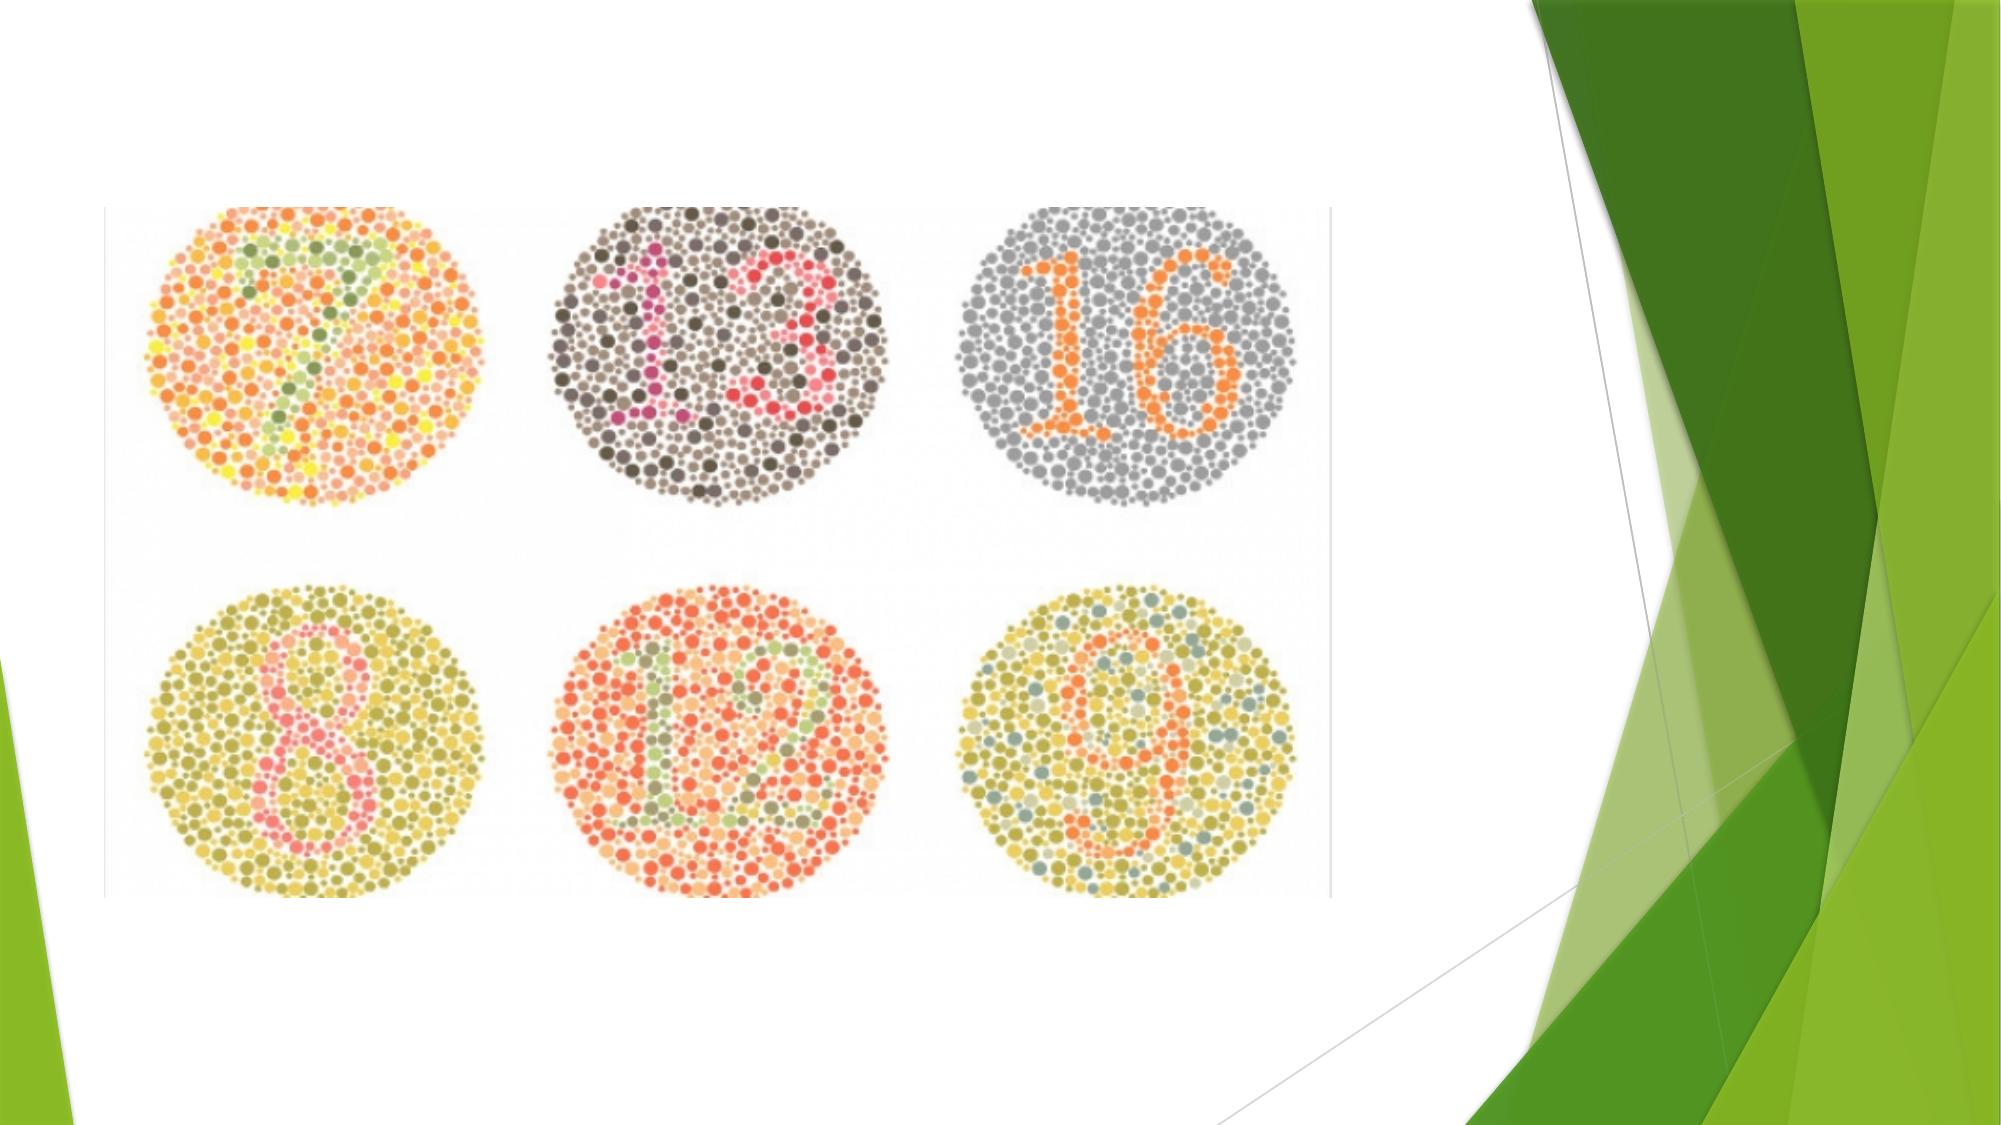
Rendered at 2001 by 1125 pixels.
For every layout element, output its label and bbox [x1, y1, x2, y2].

text_box [0, 0, 2000, 1125]
list [104, 206, 1333, 899]
